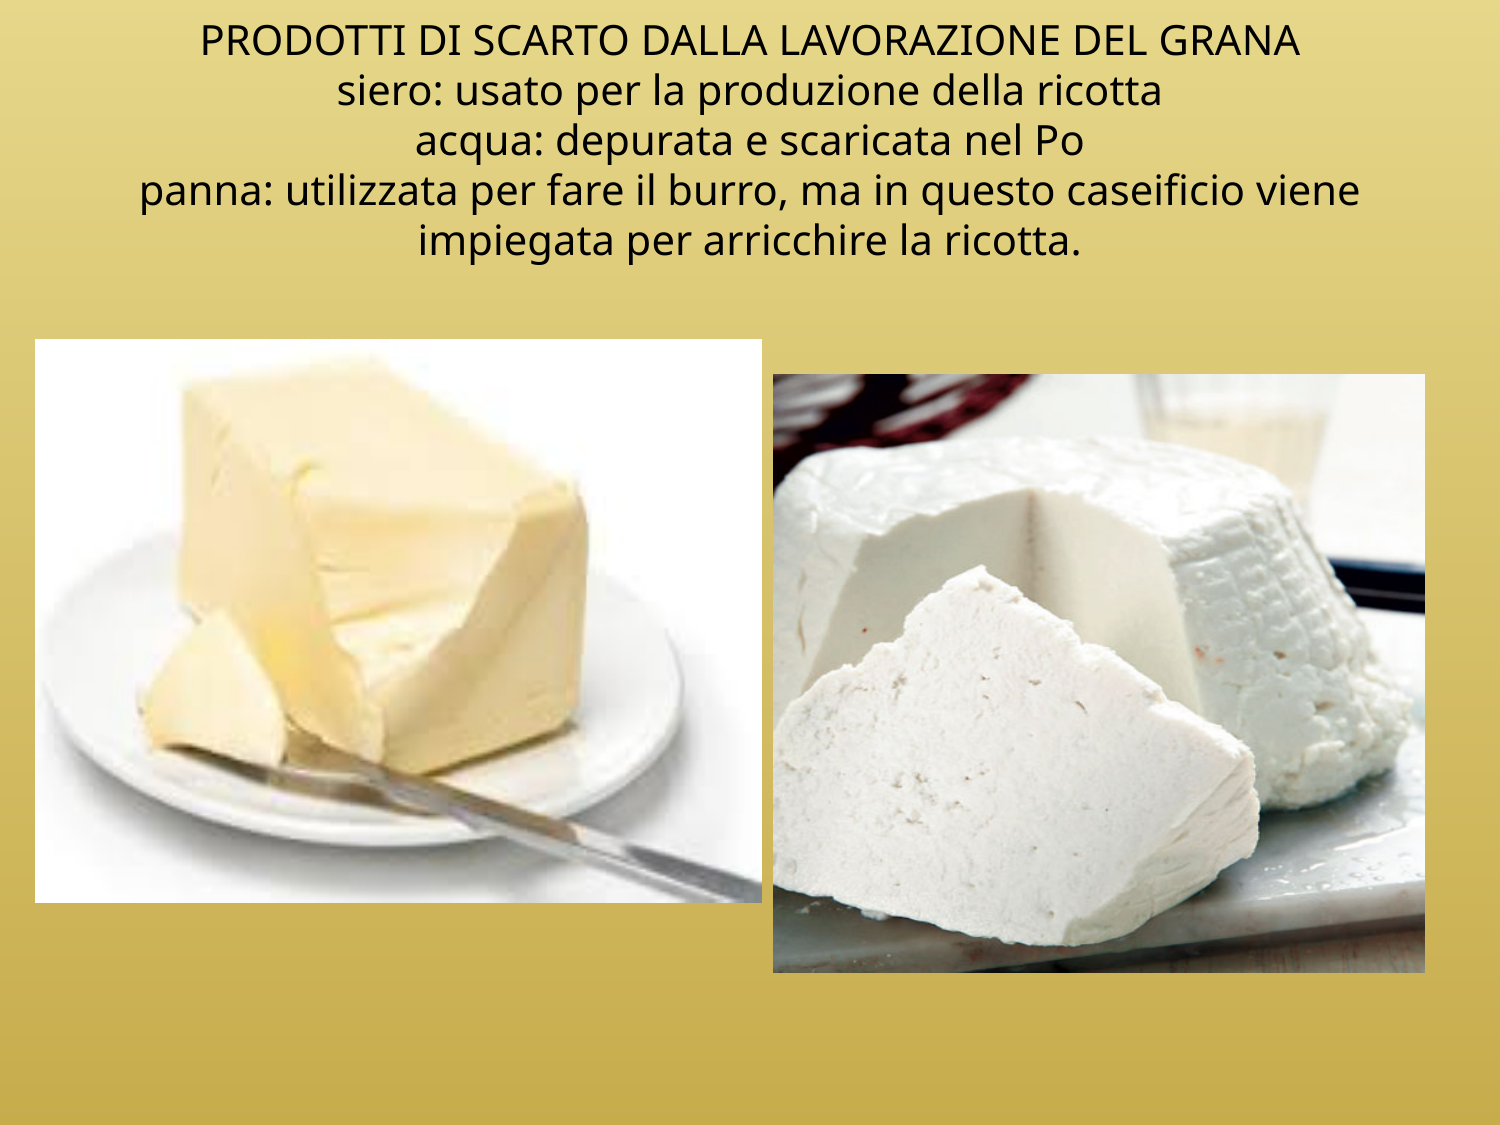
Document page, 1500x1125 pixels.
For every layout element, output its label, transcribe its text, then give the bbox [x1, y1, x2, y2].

title PRODOTTI DI SCARTO DALLA LAVORAZIONE DEL GRANA siero: usato per la produzione della ricotta acqua: depurata e scaricata nel Po panna: utilizzata per fare il burro, ma in questo caseificio viene impiegata per arricchire la ricotta. [74, 44, 1426, 233]
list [34, 339, 762, 903]
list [773, 374, 1426, 973]
